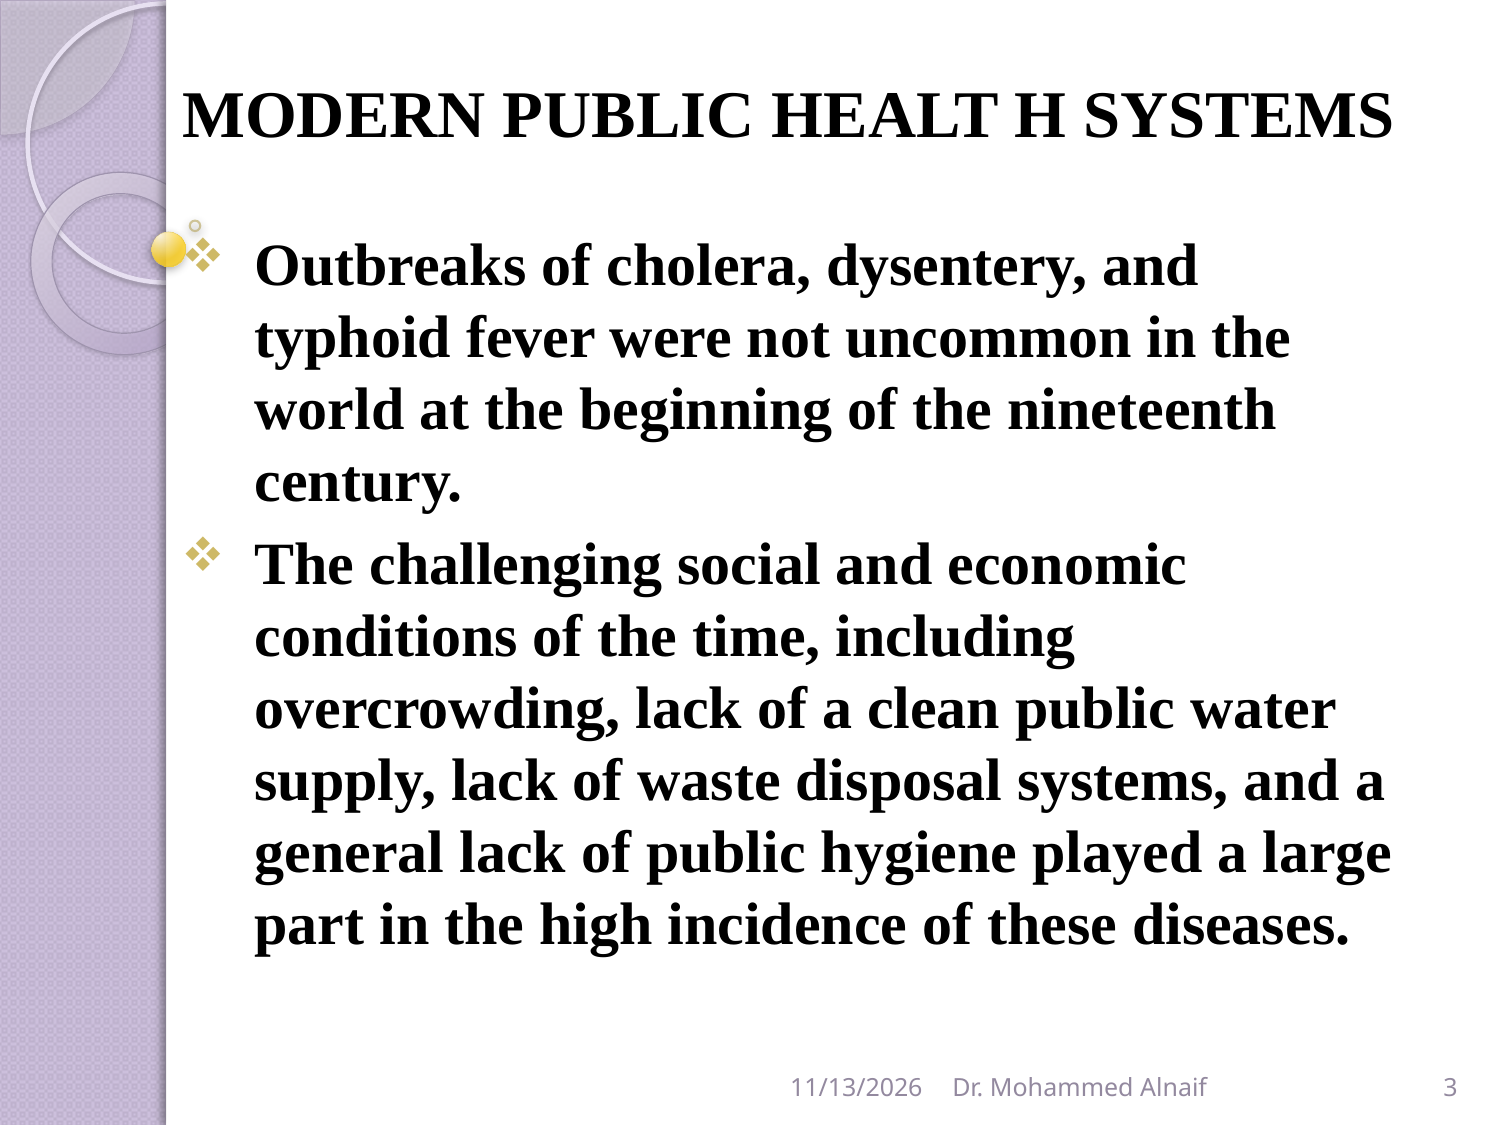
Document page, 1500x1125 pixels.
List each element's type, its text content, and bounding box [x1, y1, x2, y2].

footer Dr. Mohammed Alnaif [937, 1034, 1413, 1113]
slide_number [587, 1034, 937, 1113]
slide_number 3 [1413, 1034, 1488, 1113]
title MODERN PUBLIC HEALT H SYSTEMS [137, 62, 1413, 159]
subtitle Outbreaks of cholera, dysentery, and typhoid fever were not uncommon in the world at the beginning of the nineteenth century. The challenging social and economic conditions of the time, including overcrowding, lack of a clean public water supply, lack of waste disposal systems, and a general lack of public hygiene played a large part in the high incidence of these diseases. [162, 224, 1425, 1013]
